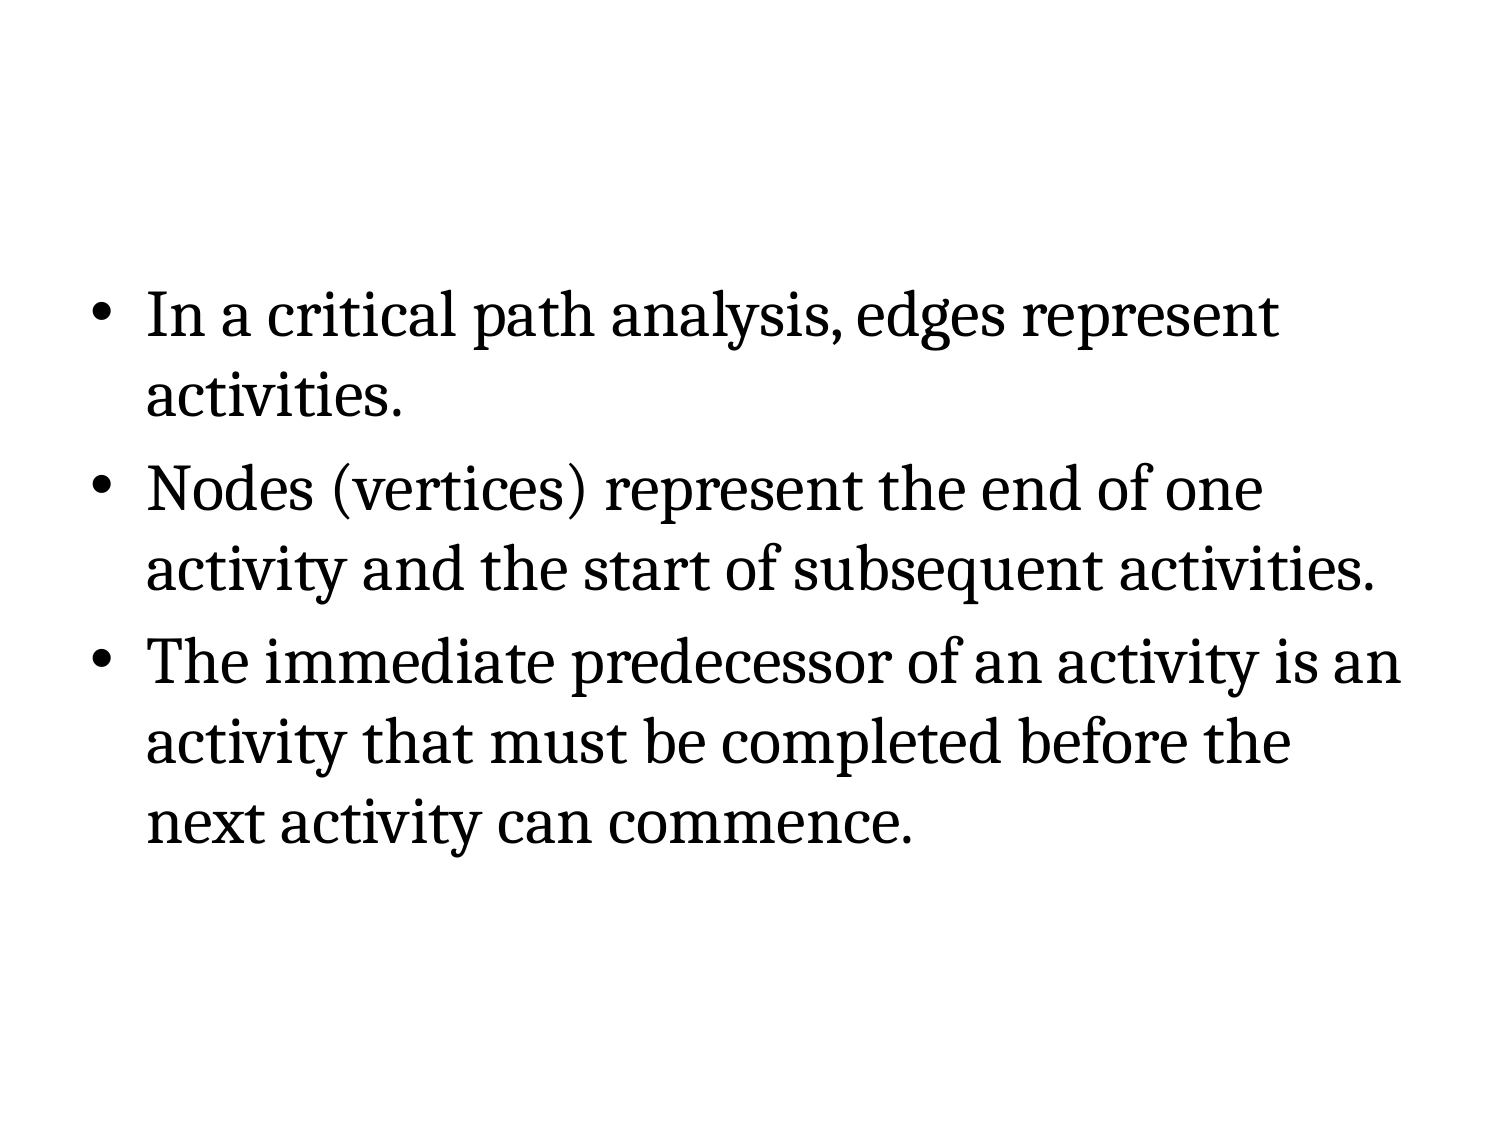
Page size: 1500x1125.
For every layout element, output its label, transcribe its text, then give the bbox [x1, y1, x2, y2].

list In a critical path analysis, edges represent activities. Nodes (vertices) represent the end of one activity and the start of subsequent activities. The immediate predecessor of an activity is an activity that must be completed before the next activity can commence. [75, 262, 1425, 1005]
